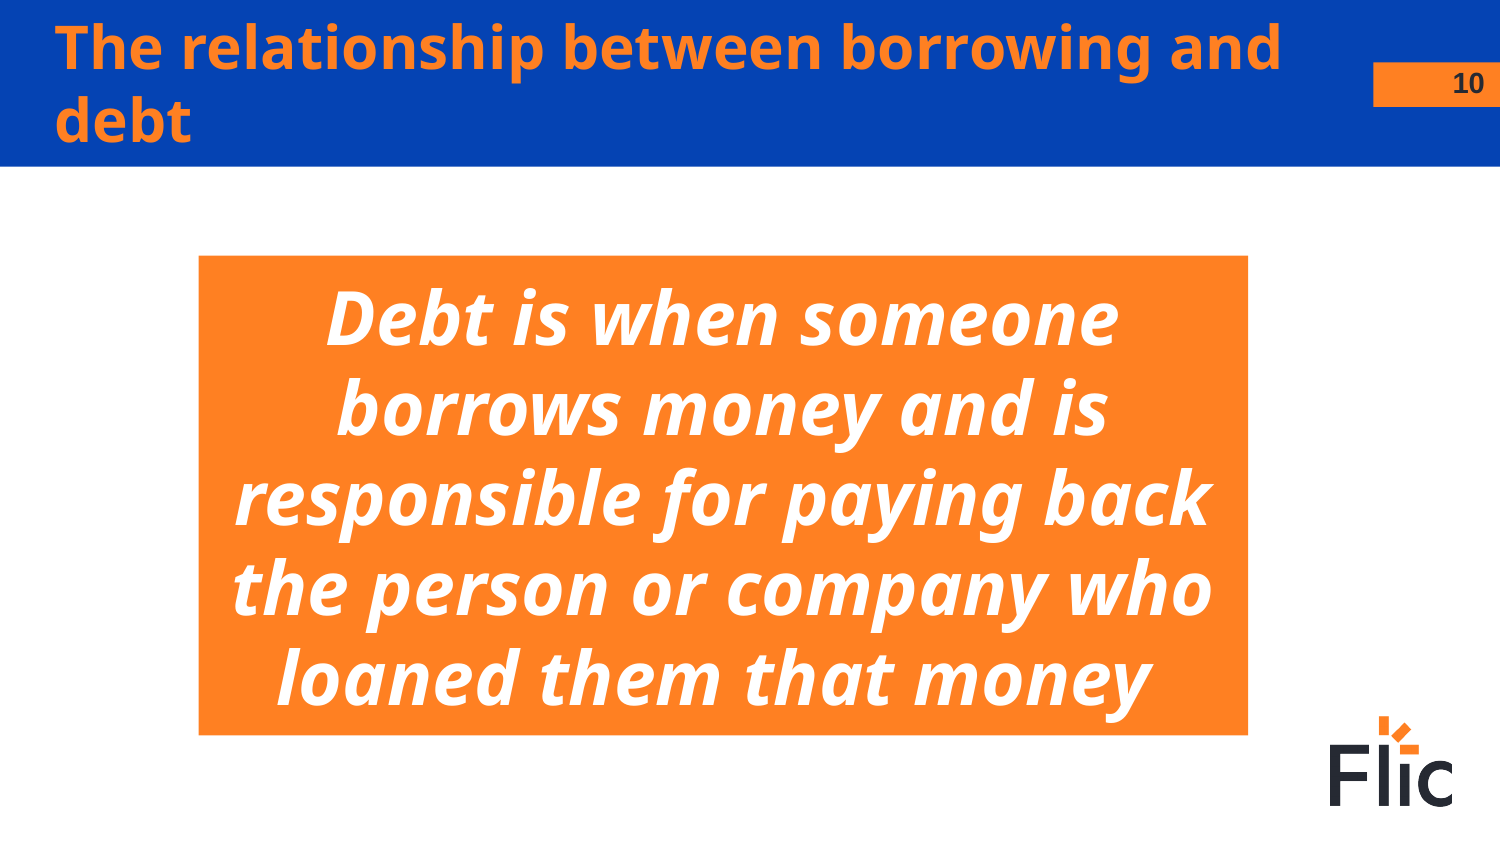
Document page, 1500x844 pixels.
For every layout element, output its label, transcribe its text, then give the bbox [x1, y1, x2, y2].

slide_number ‹#› [1410, 49, 1500, 115]
picture [1330, 716, 1452, 807]
text_box Debt is when someone borrows money and is responsible for paying back the person or company who loaned them that money [198, 255, 1249, 736]
title The relationship between borrowing and debt [39, 39, 1308, 125]
